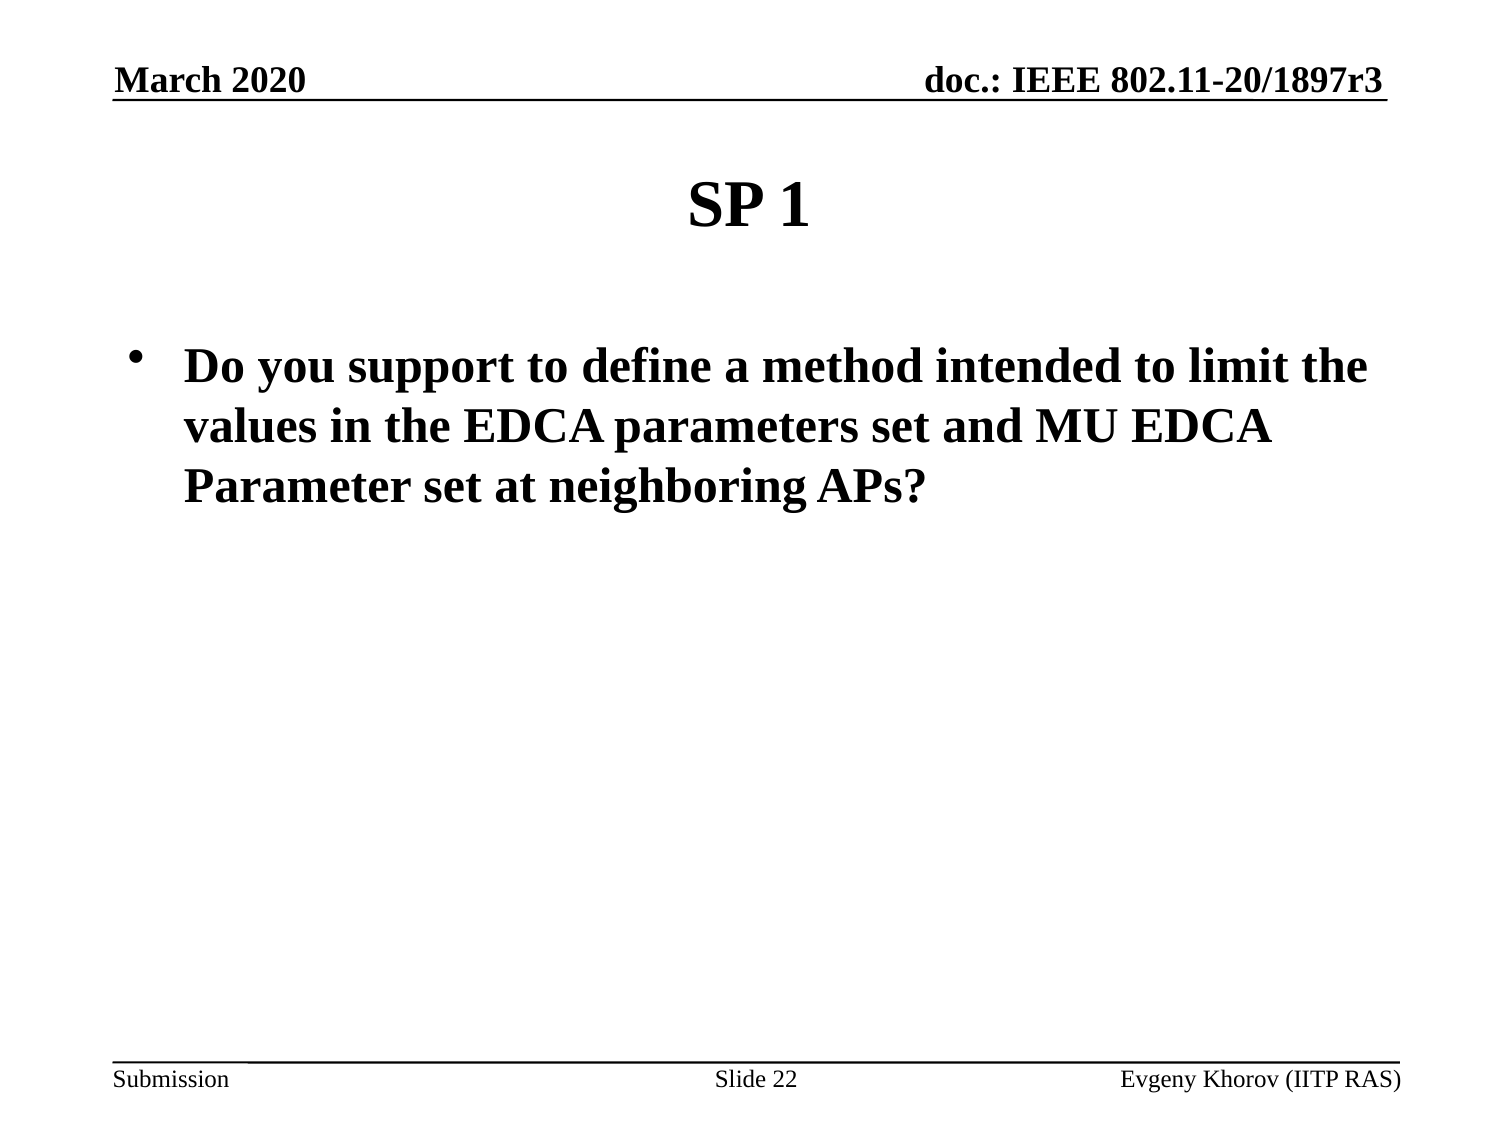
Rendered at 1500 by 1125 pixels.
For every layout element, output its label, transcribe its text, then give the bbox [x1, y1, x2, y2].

list Do you support to define a method intended to limit the values in the EDCA parameters set and MU EDCA Parameter set at neighboring APs? [112, 324, 1388, 1001]
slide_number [114, 54, 309, 101]
title SP 1 [112, 112, 1388, 288]
footer Evgeny Khorov (IITP RAS) [949, 1061, 1402, 1093]
slide_number Slide 22 [712, 1061, 800, 1093]
